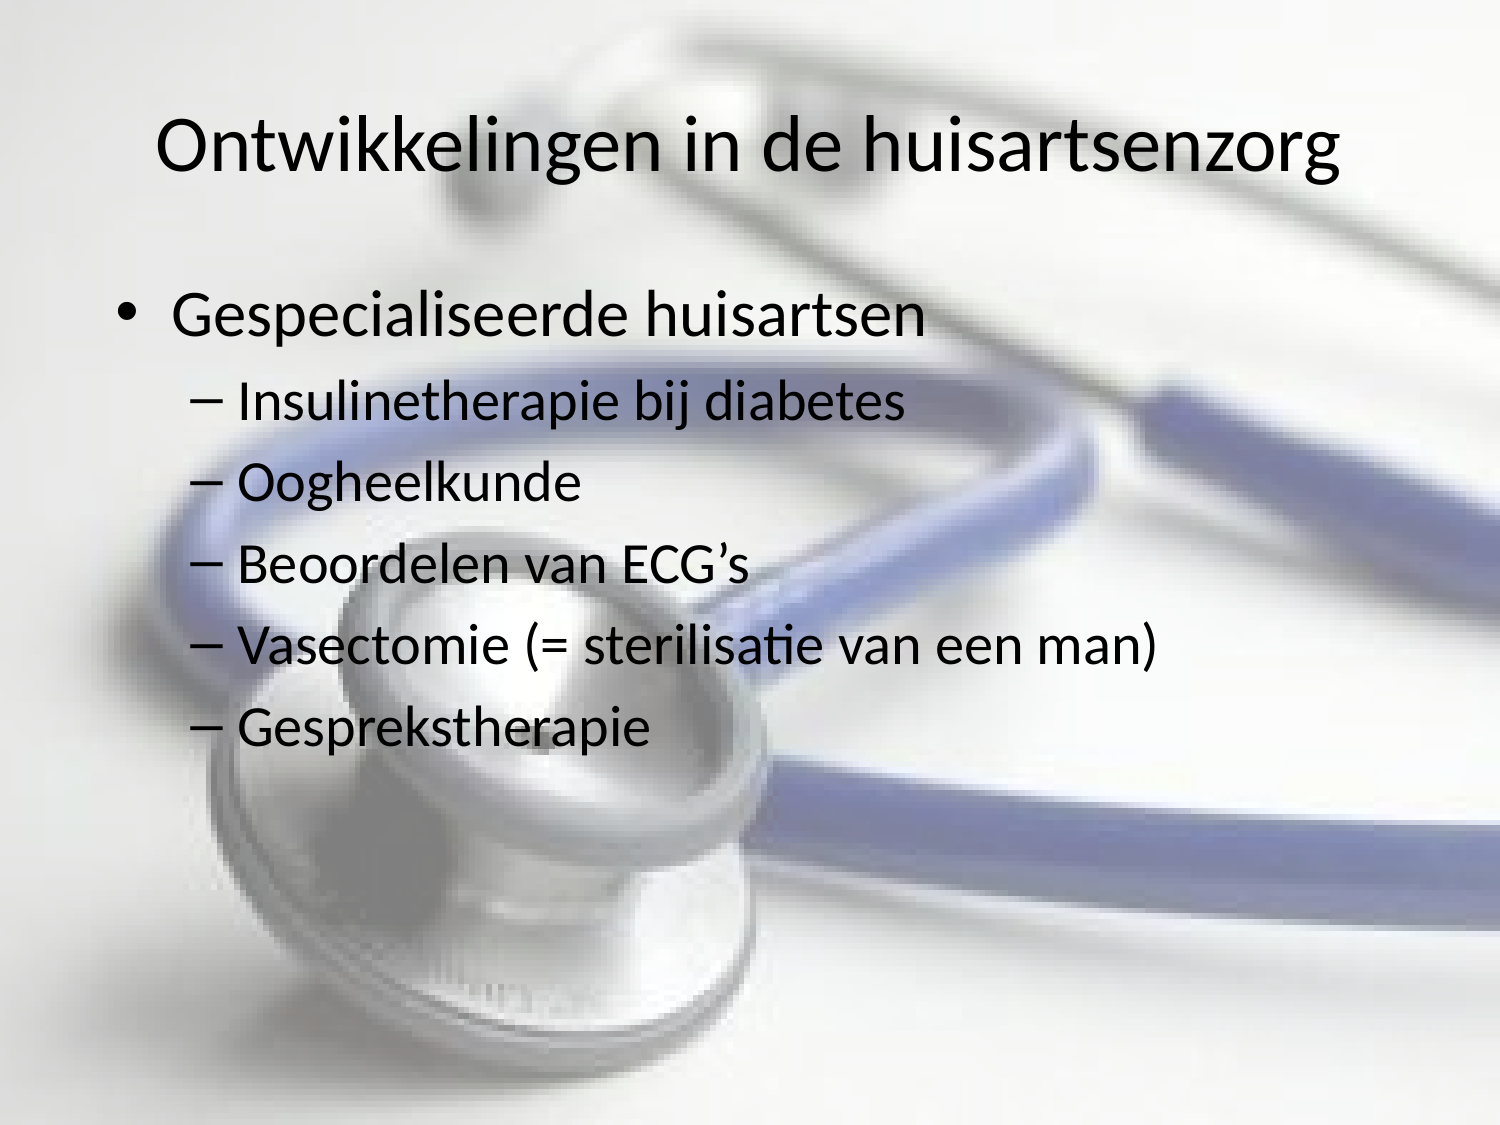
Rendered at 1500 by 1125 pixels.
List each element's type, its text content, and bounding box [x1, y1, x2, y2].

title Ontwikkelingen in de huisartsenzorg [75, 45, 1425, 233]
list Gespecialiseerde huisartsen Insulinetherapie bij diabetes Oogheelkunde Beoordelen van ECG’s Vasectomie (= sterilisatie van een man) Gesprekstherapie [100, 262, 1459, 1005]
